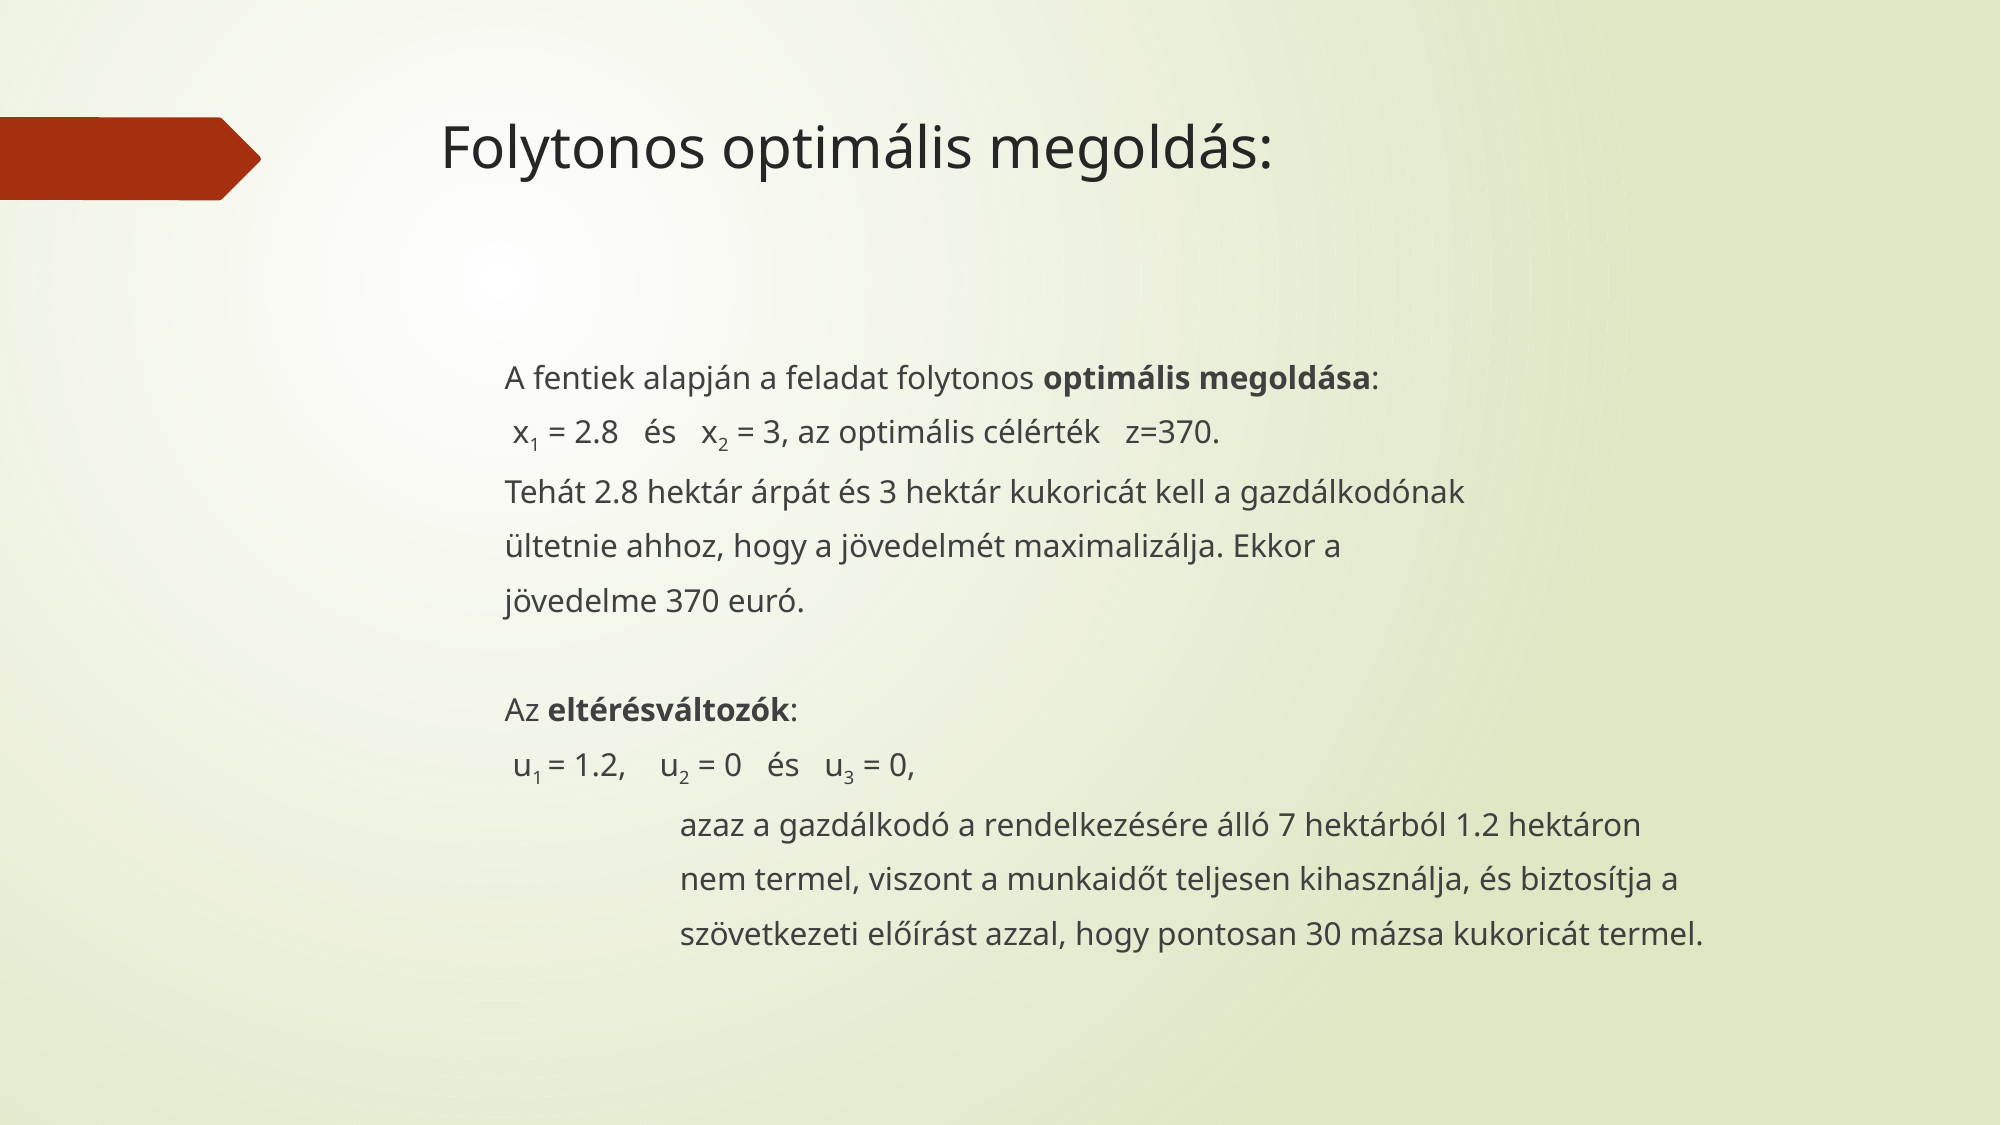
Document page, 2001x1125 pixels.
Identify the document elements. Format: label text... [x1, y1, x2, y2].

list A fentiek alapján a feladat folytonos optimális megoldása: x1 = 2.8 és x2 = 3, az optimális célérték z=370. Tehát 2.8 hektár árpát és 3 hektár kukoricát kell a gazdálkodónak ültetnie ahhoz, hogy a jövedelmét maximalizálja. Ekkor a jövedelme 370 euró. Az eltérésváltozók: u1 = 1.2, u2 = 0 és u3 = 0, azaz a gazdálkodó a rendelkezésére álló 7 hektárból 1.2 hektáron nem termel, viszont a munkaidőt teljesen kihasználja, és biztosítja a szövetkezeti előírást azzal, hogy pontosan 30 mázsa kukoricát termel. [424, 350, 1888, 970]
title Folytonos optimális megoldás: [425, 102, 1888, 313]
